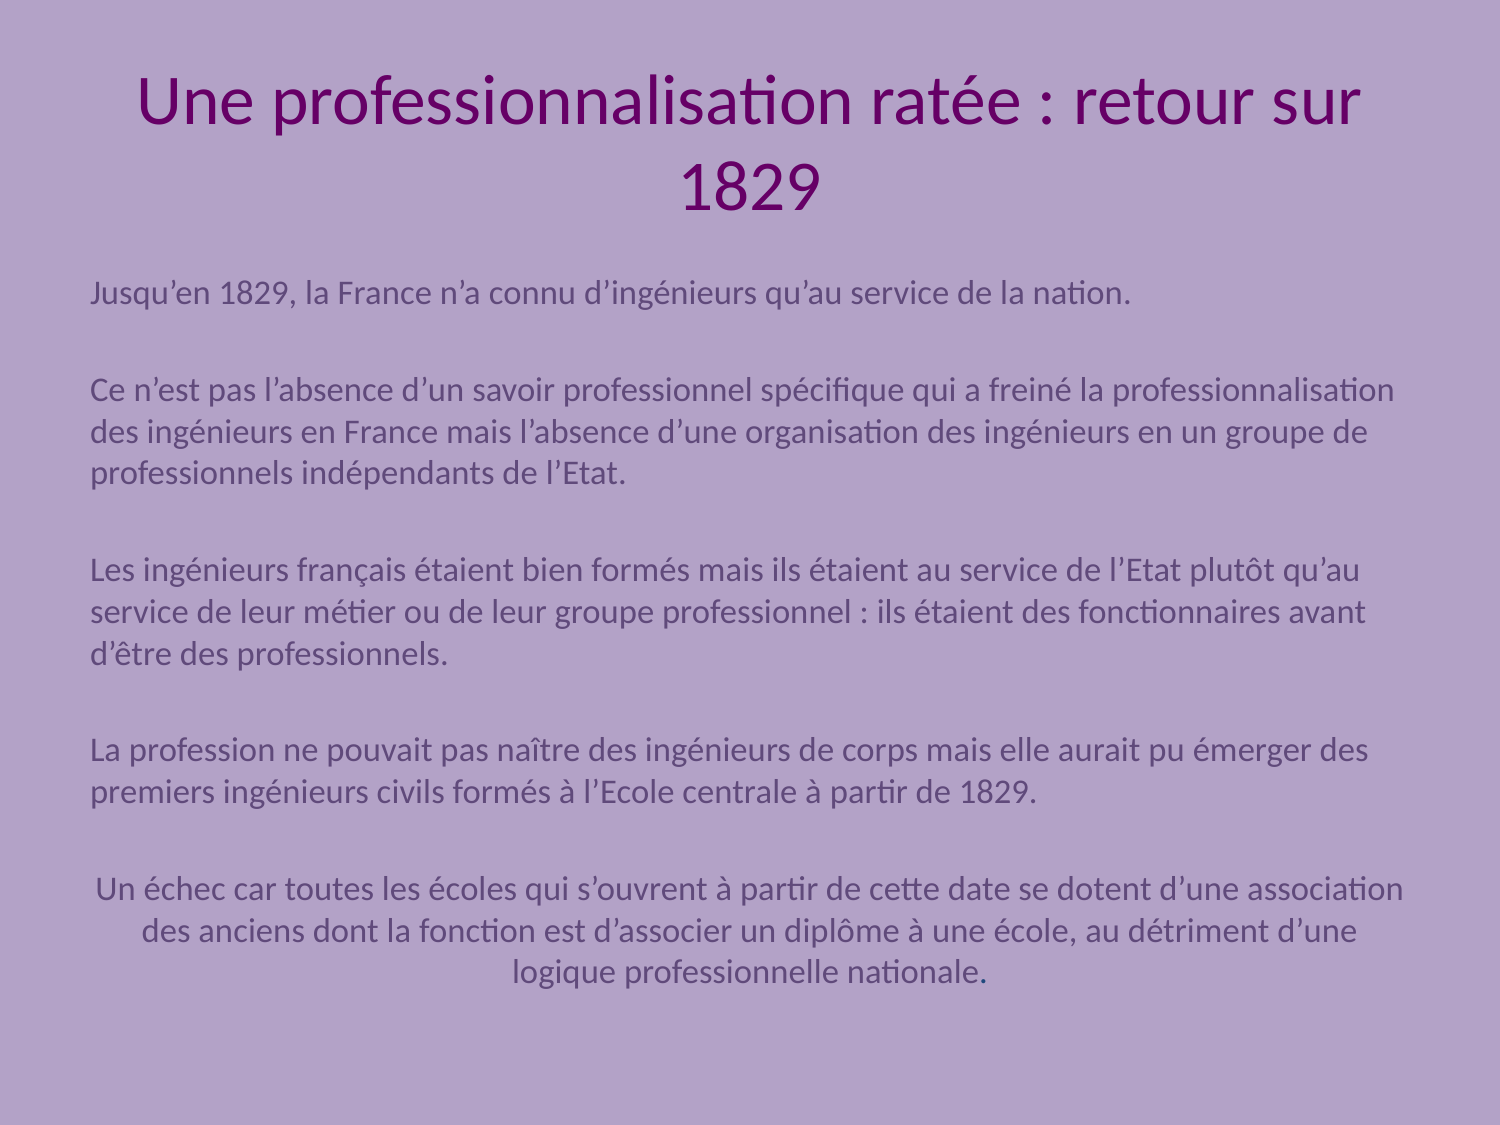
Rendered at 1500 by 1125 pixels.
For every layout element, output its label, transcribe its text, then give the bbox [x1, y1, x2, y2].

list Jusqu’en 1829, la France n’a connu d’ingénieurs qu’au service de la nation. Ce n’est pas l’absence d’un savoir professionnel spécifique qui a freiné la professionnalisation des ingénieurs en France mais l’absence d’une organisation des ingénieurs en un groupe de professionnels indépendants de l’Etat. Les ingénieurs français étaient bien formés mais ils étaient au service de l’Etat plutôt qu’au service de leur métier ou de leur groupe professionnel : ils étaient des fonctionnaires avant d’être des professionnels. La profession ne pouvait pas naître des ingénieurs de corps mais elle aurait pu émerger des premiers ingénieurs civils formés à l’Ecole centrale à partir de 1829. Un échec car toutes les écoles qui s’ouvrent à partir de cette date se dotent d’une association des anciens dont la fonction est d’associer un diplôme à une école, au détriment d’une logique professionnelle nationale. [75, 262, 1425, 1005]
title Une professionnalisation ratée : retour sur 1829 [75, 45, 1425, 233]
